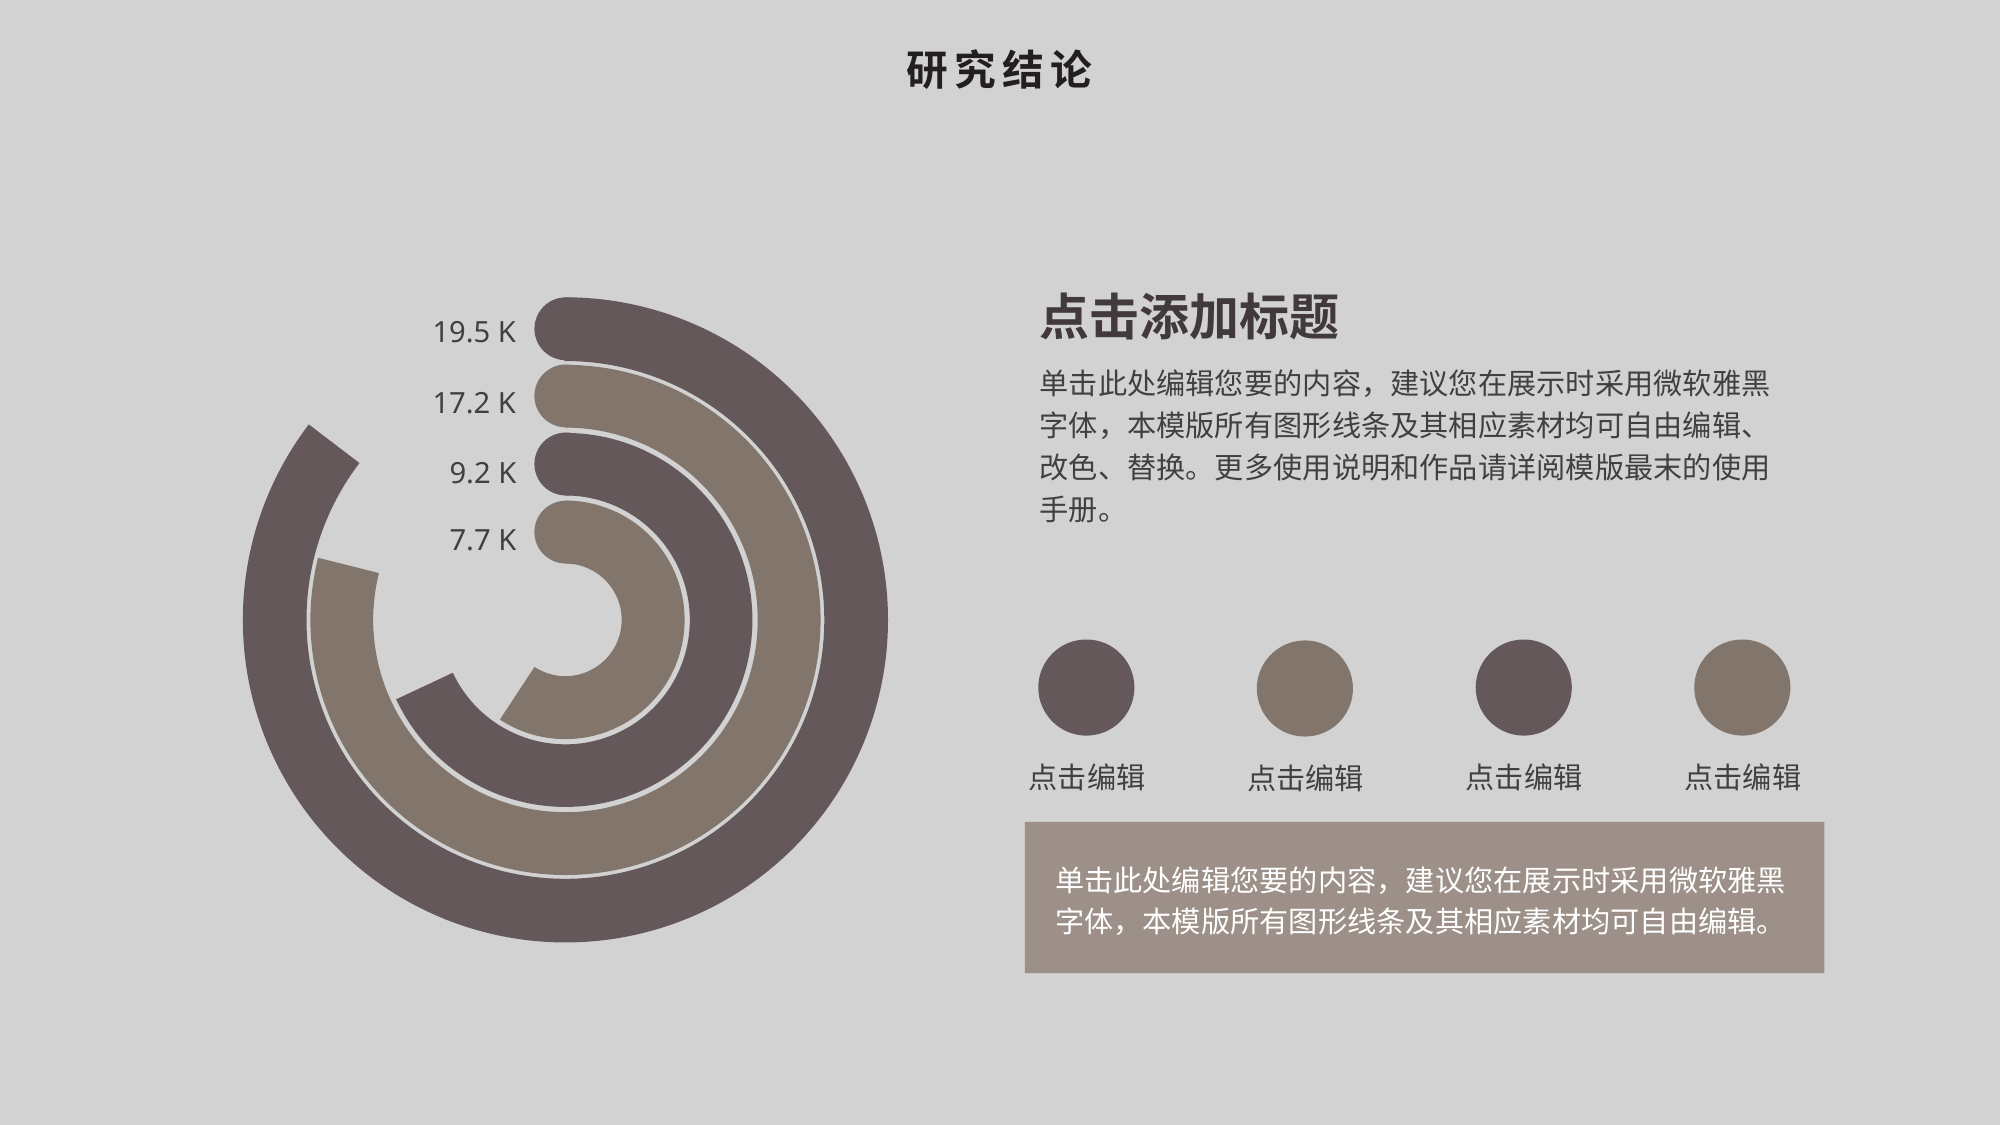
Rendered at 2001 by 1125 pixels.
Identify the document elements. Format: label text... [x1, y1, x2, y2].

text_box [563, 296, 764, 364]
text_box 点击编辑 [990, 752, 1184, 805]
text_box [1693, 638, 1792, 737]
text_box [1474, 638, 1573, 737]
text_box [241, 422, 310, 819]
text_box [366, 875, 765, 944]
text_box [821, 421, 890, 819]
text_box [1255, 639, 1354, 738]
text_box 点击编辑 [1427, 752, 1622, 805]
text_box 单击此处编辑您要的内容，建议您在展示时采用微软雅黑字体，本模版所有图形线条及其相应素材均可自由编辑。 [1040, 847, 1810, 947]
text_box 点击编辑 [1208, 753, 1403, 806]
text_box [310, 364, 821, 875]
text_box 点击编辑 [1646, 752, 1840, 805]
text_box 点击添加标题 [1024, 265, 1433, 351]
text_box 研究结论 [892, 36, 1108, 101]
text_box 单击此处编辑您要的内容，建议您在展示时采用微软雅黑字体，本模版所有图形线条及其相应素材均可自由编辑、改色、替换。更多使用说明和作品请详阅模版最末的使用手册。 [1024, 351, 1794, 534]
text_box 19.5 K [432, 306, 517, 349]
text_box [533, 296, 599, 362]
text_box [1024, 821, 1825, 974]
text_box [1037, 638, 1136, 737]
